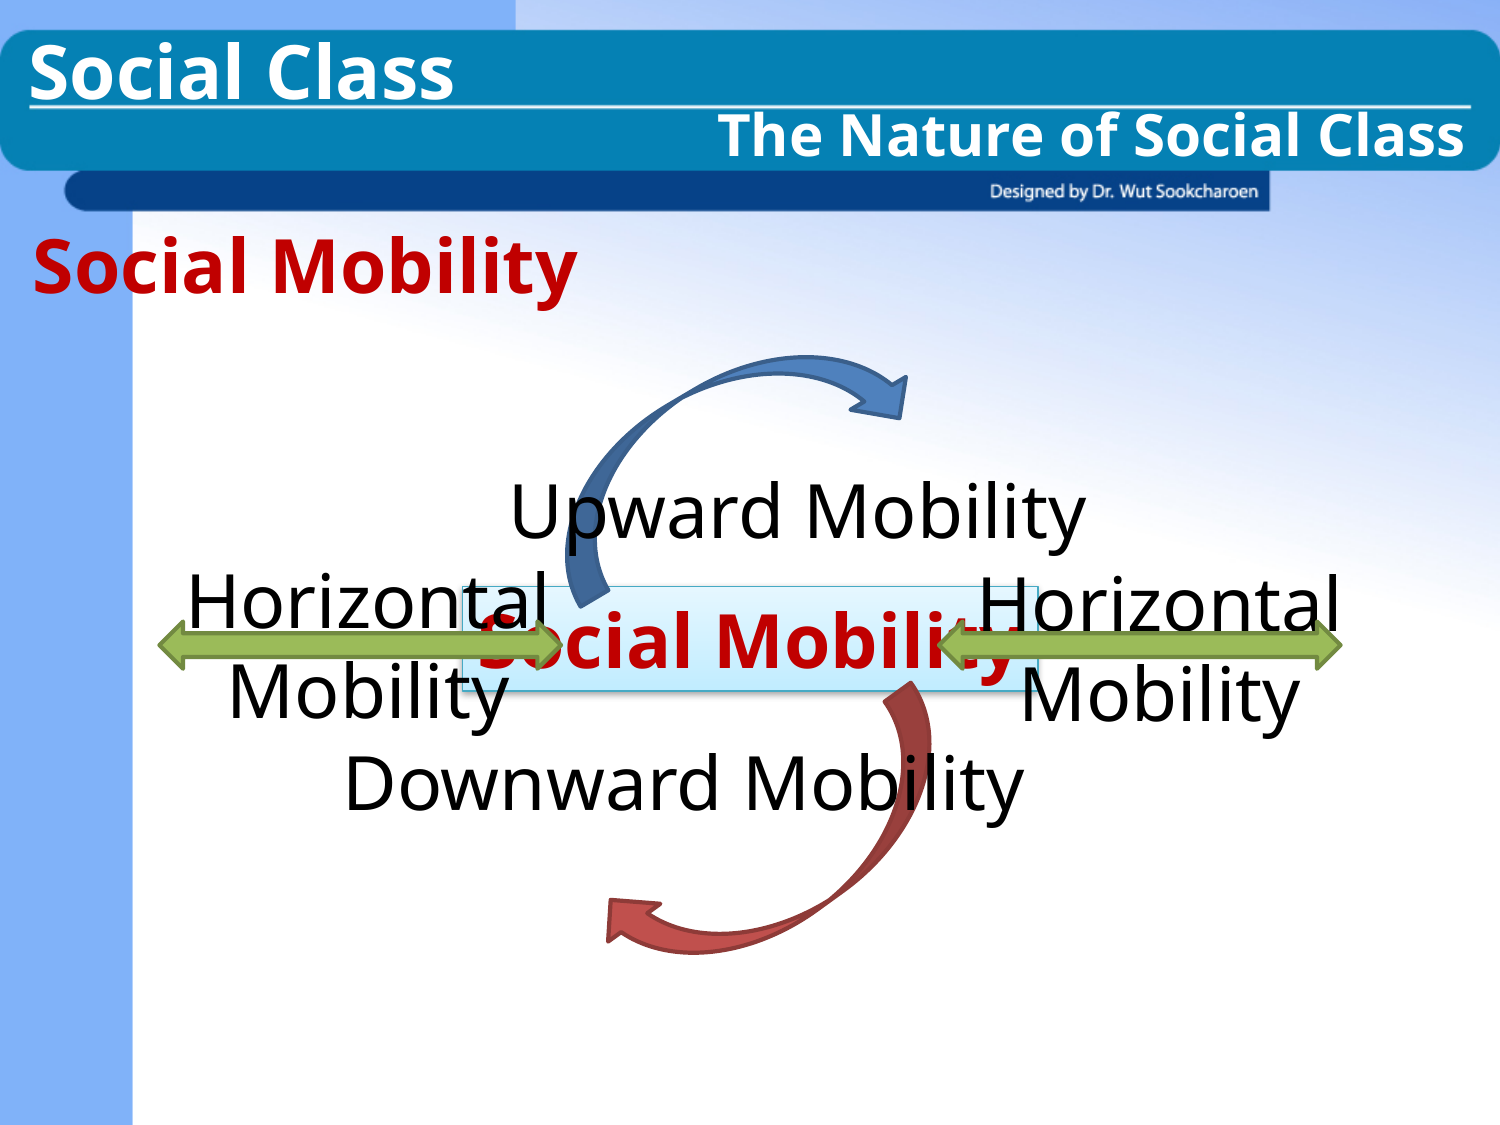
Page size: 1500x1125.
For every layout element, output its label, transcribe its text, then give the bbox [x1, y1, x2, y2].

text_box Horizontal Mobility [961, 548, 1358, 744]
text_box Social Class [13, 32, 1475, 107]
picture [0, 146, 1500, 1125]
text_box [882, 680, 931, 727]
picture [0, 0, 1500, 54]
text_box Upward Mobility [493, 456, 1102, 562]
text_box Social Mobility [18, 210, 594, 316]
text_box Horizontal Mobility [170, 545, 567, 741]
text_box The Nature of Social Class [37, 108, 1481, 172]
text_box Social Mobility [567, 586, 961, 692]
text_box [936, 619, 1343, 671]
text_box [567, 562, 611, 609]
text_box [157, 619, 564, 671]
text_box [604, 355, 908, 456]
text_box Downward Mobility [327, 727, 1040, 833]
text_box [605, 833, 902, 955]
